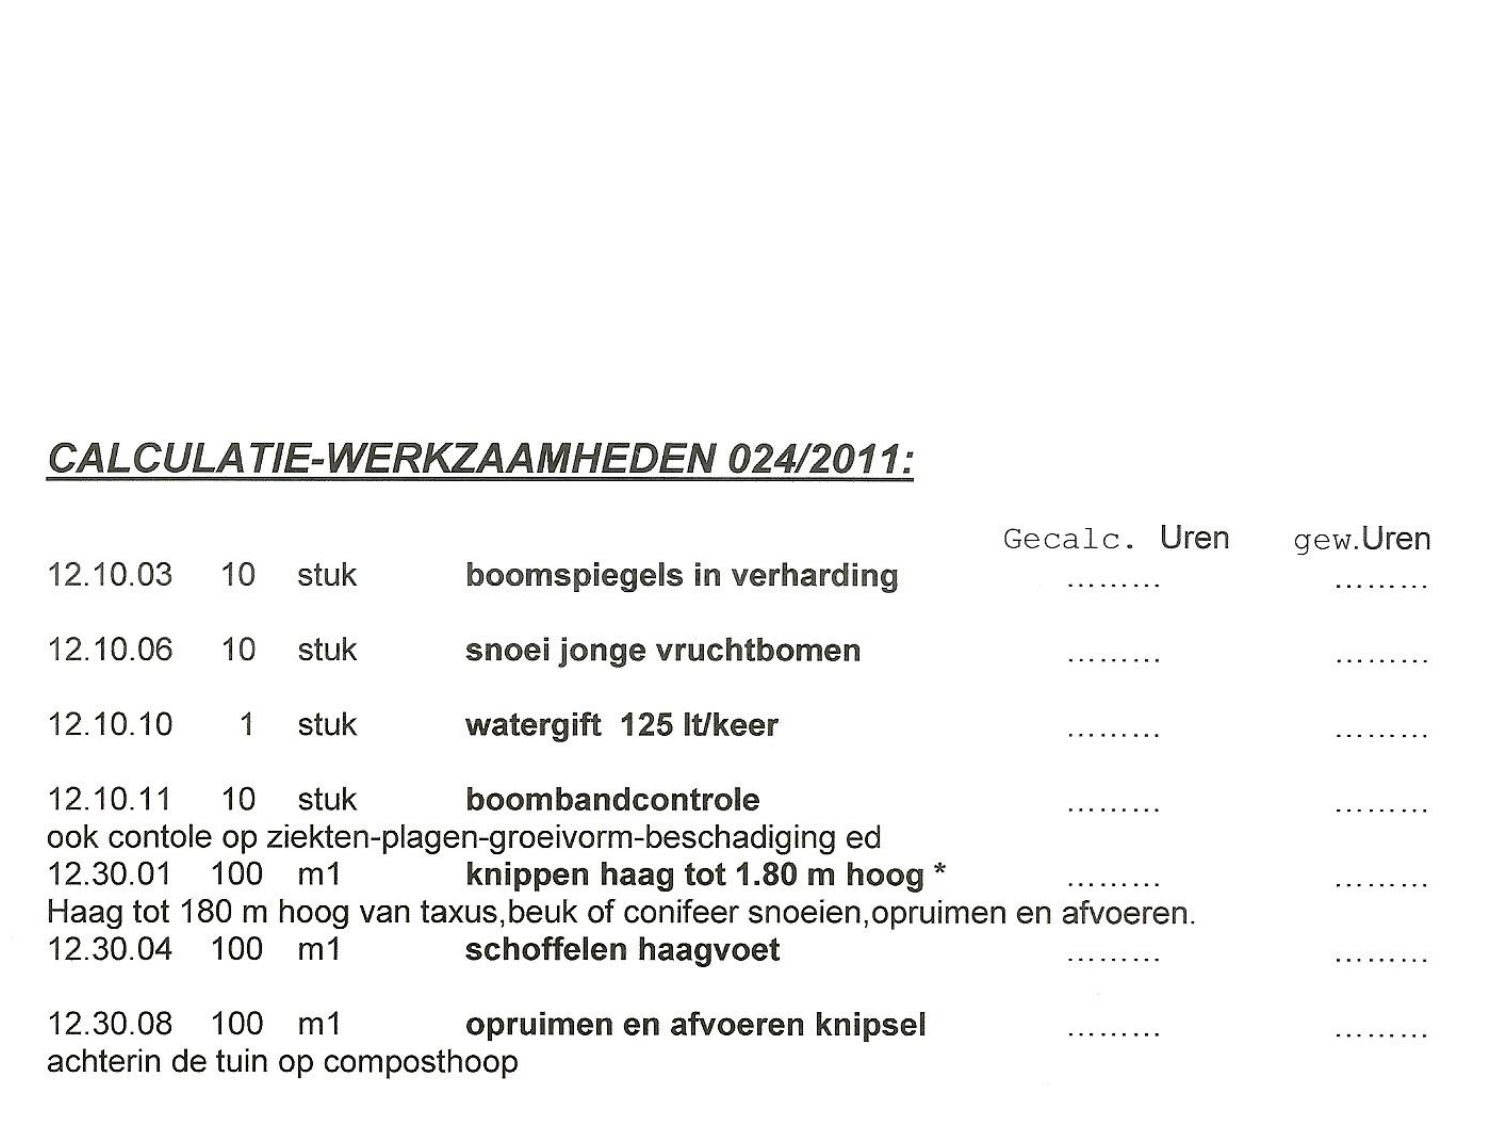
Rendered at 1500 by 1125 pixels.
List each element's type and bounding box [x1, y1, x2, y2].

list [1, 397, 1500, 1125]
